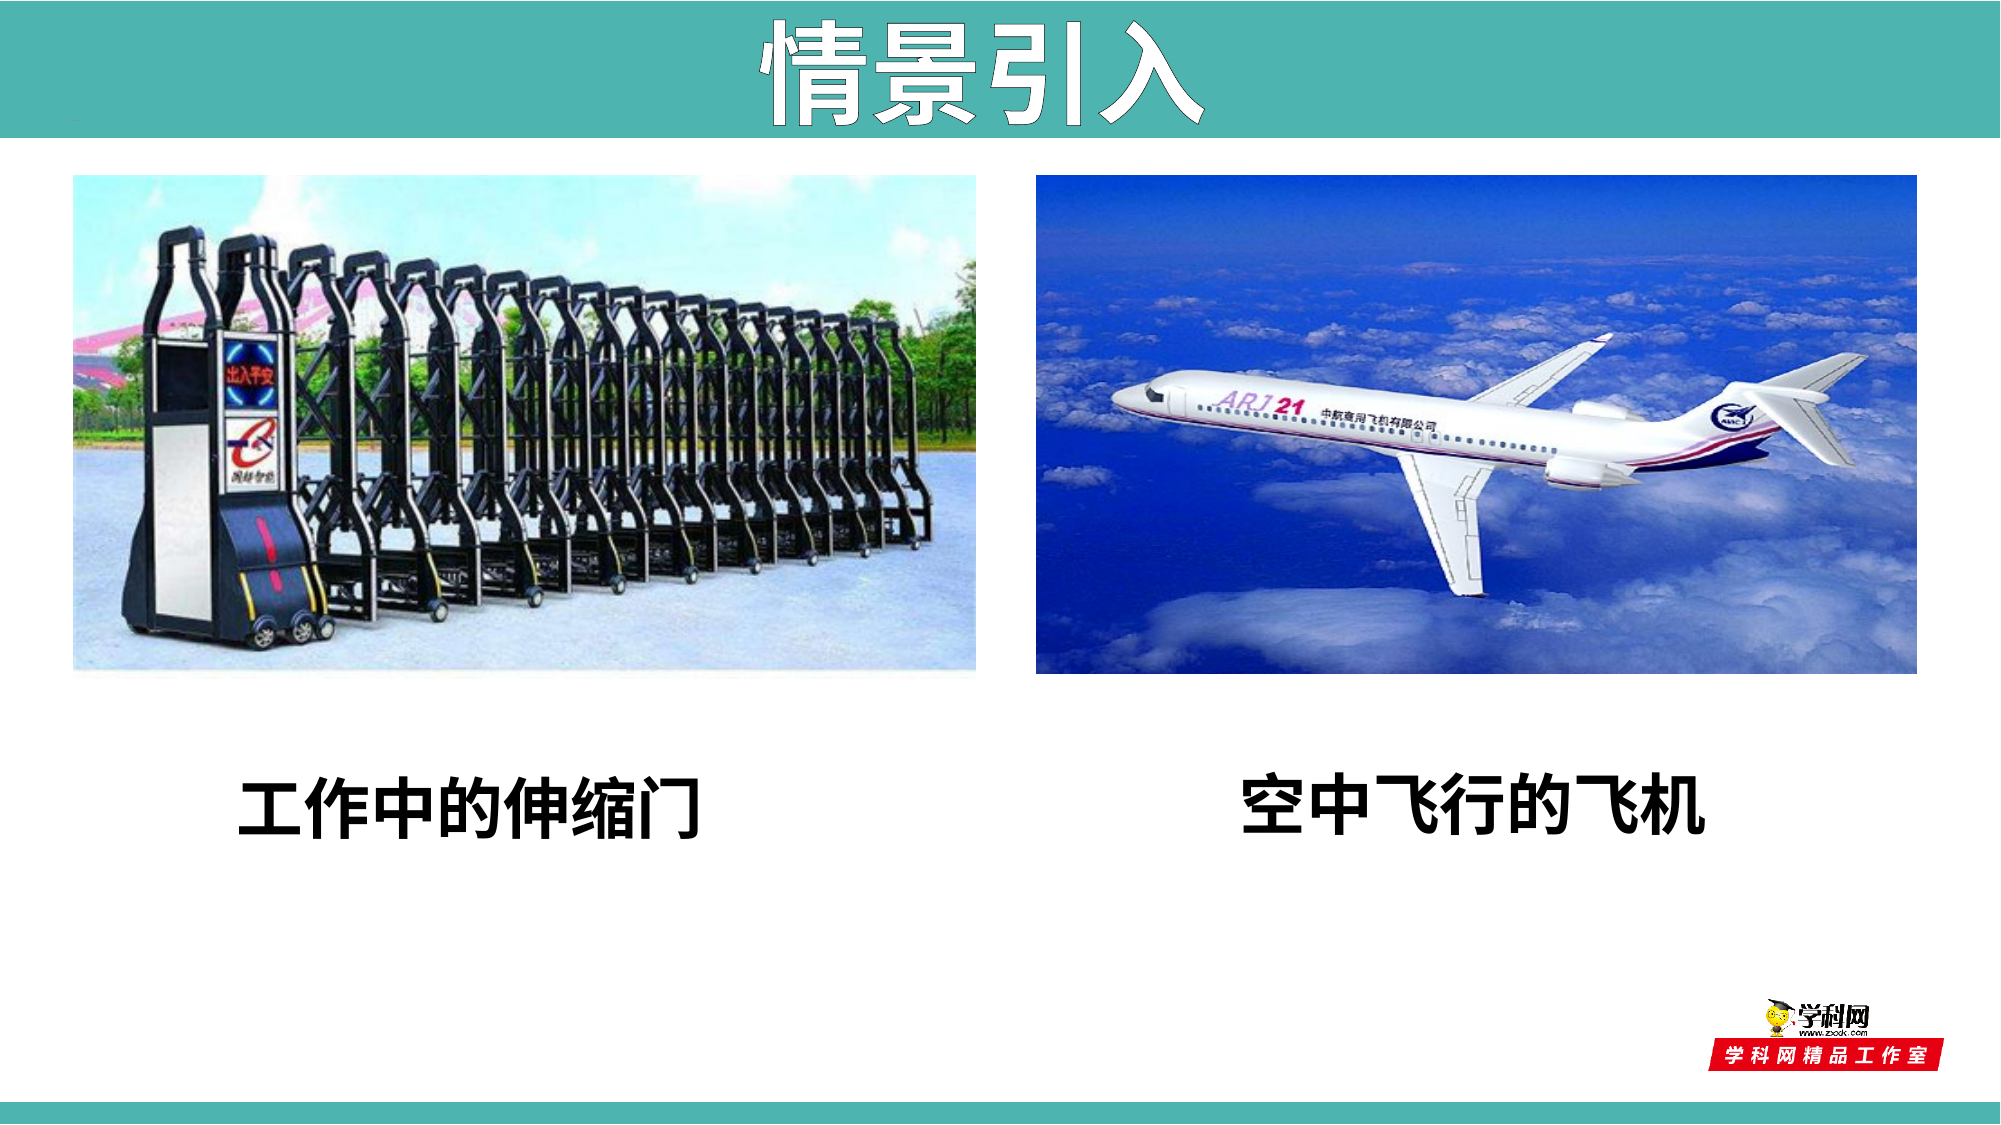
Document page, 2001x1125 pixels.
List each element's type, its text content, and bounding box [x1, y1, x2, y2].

text_box 空中飞行的飞机 [1224, 735, 1820, 850]
text_box 情景引入 [742, 0, 1223, 146]
picture [0, 1, 2001, 1124]
text_box 工作中的伸缩门 [221, 739, 765, 854]
